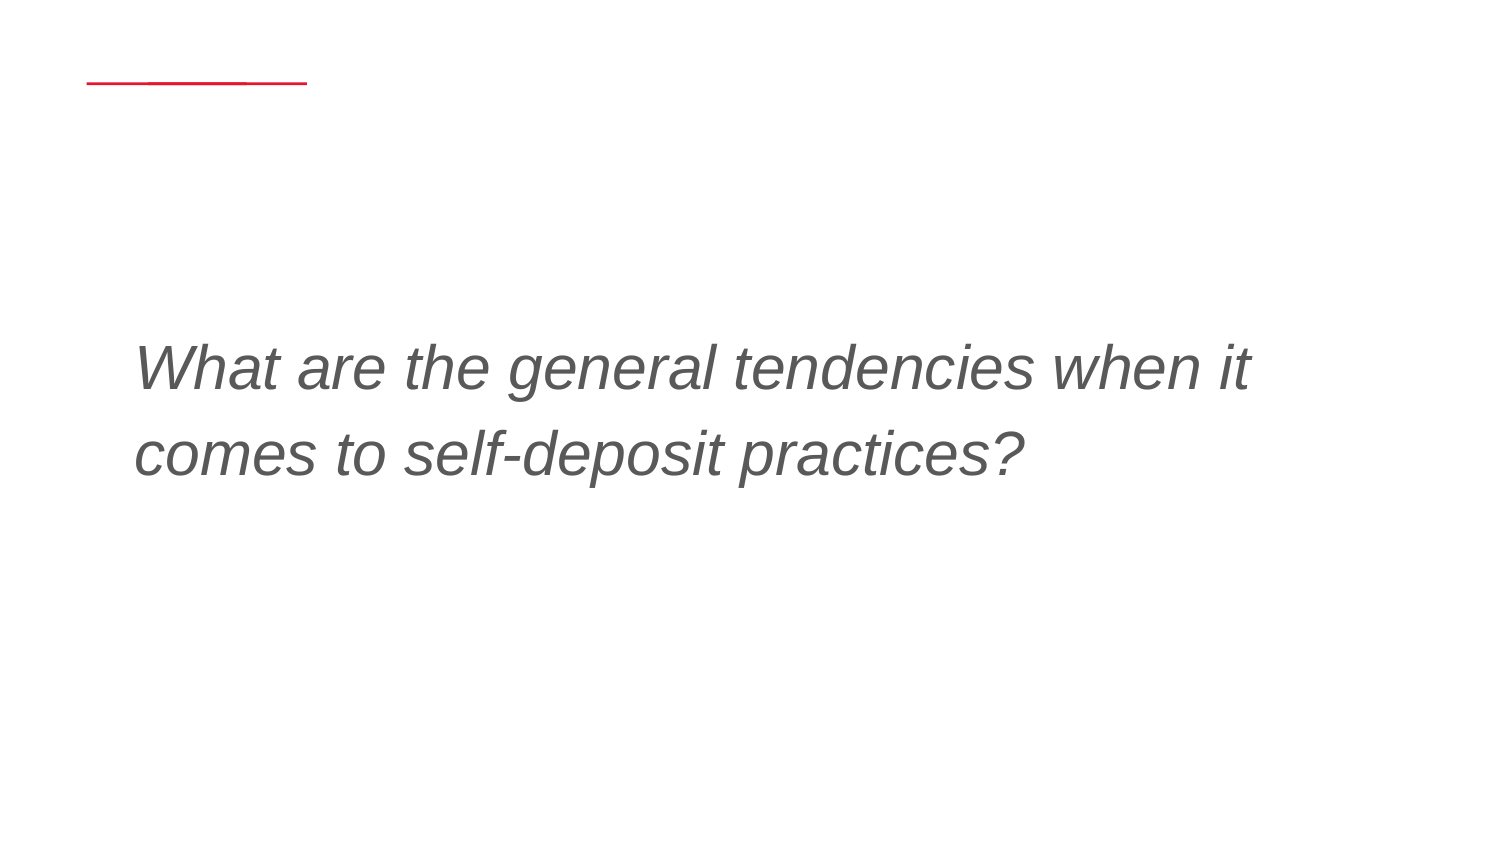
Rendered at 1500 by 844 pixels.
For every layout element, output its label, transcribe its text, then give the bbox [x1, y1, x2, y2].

list What are the general tendencies when it comes to self-deposit practices? [119, 225, 1381, 761]
